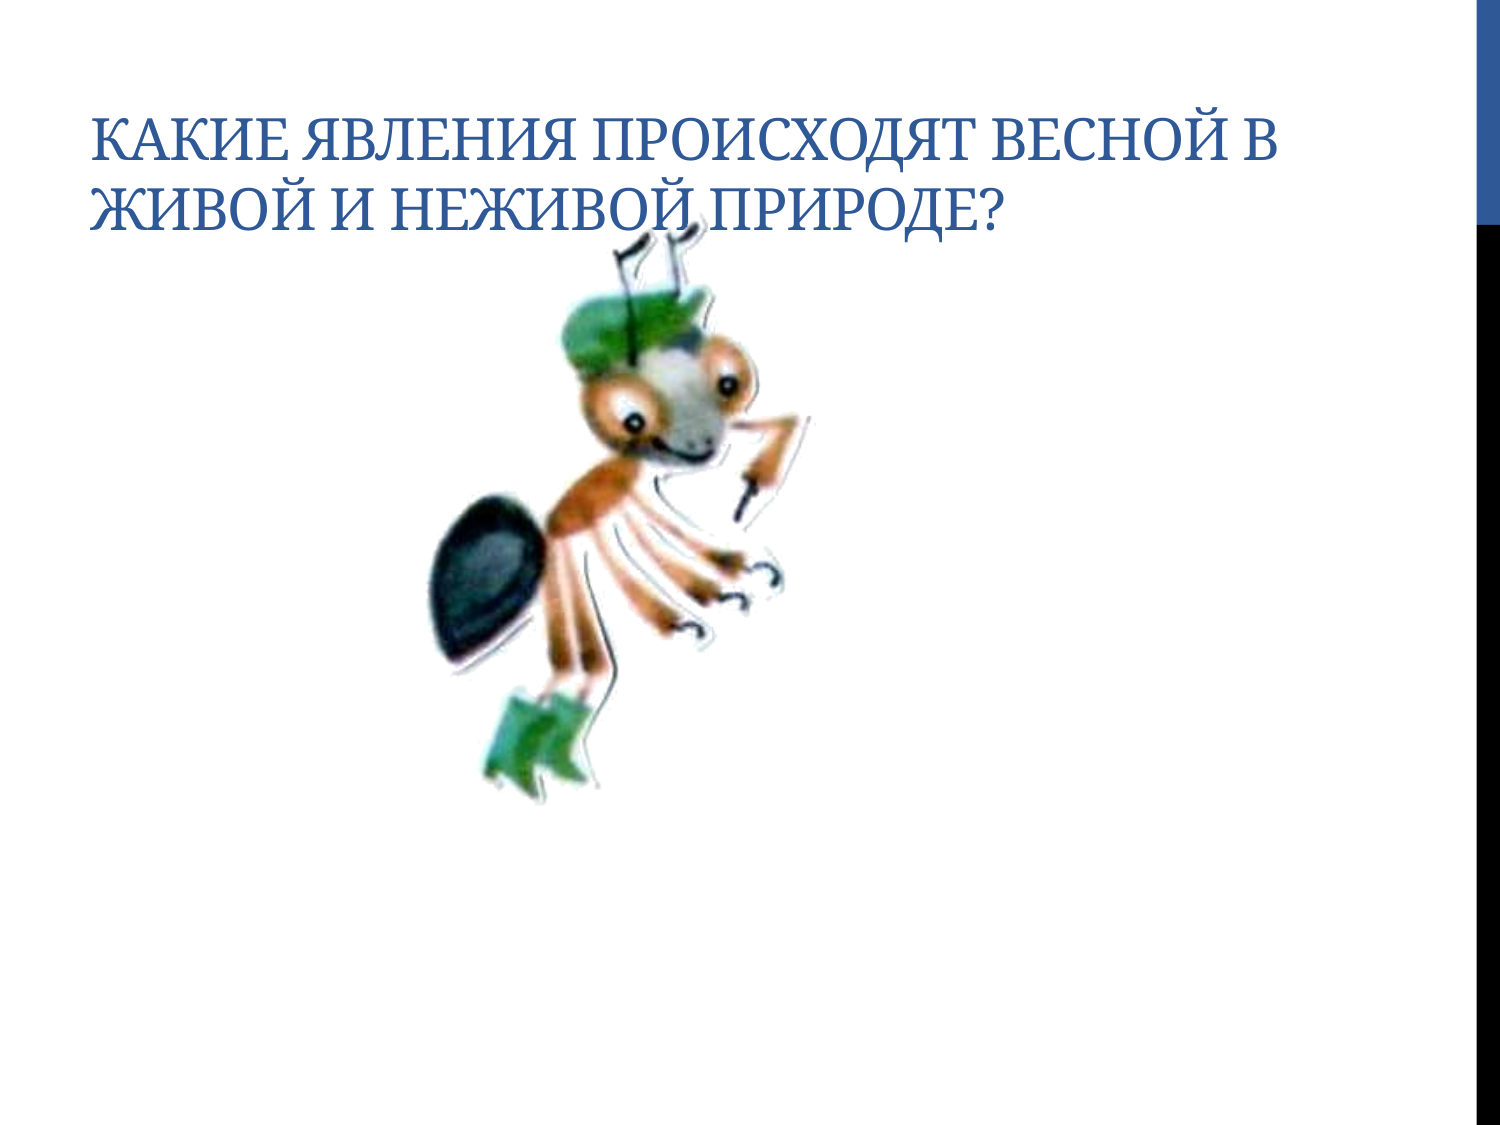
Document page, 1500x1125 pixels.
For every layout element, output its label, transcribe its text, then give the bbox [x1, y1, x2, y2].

title Какие явления происходят весной в живой и неживой природе? [75, 24, 1301, 250]
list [409, 205, 816, 823]
